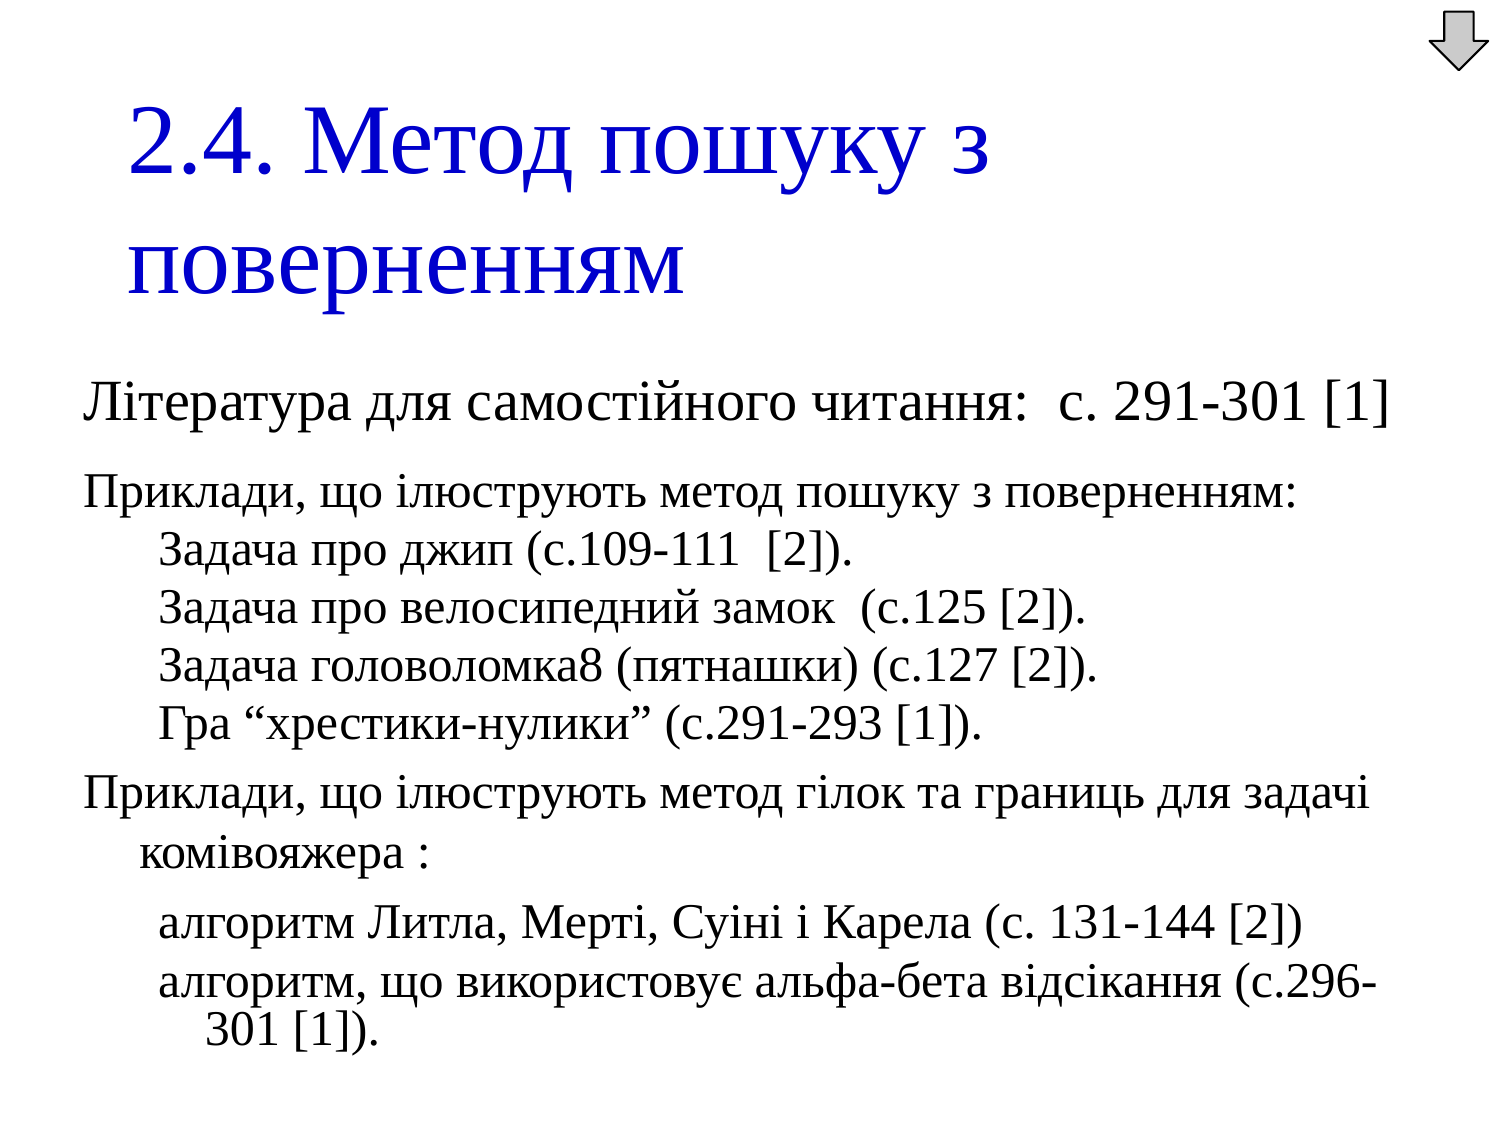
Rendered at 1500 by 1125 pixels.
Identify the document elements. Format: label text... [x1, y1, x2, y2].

text_box [1429, 11, 1489, 71]
list Література для самостійного читання: с. 291-301 [1] Приклади, що ілюструють метод пошуку з поверненням: Задача про джип (с.109-111 [2]). Задача про велосипедний замок (с.125 [2]). Задача головоломка8 (пятнашки) (с.127 [2]). Гра “хрестики-нулики” (с.291-293 [1]). Приклади, що ілюструють метод гілок та границь для задачі комівояжера : алгоритм Литла, Мерті, Суіні і Карела (с. 131-144 [2]) алгоритм, що використовує альфа-бета відсікання (с.296-301 [1]). [52, 373, 1448, 1125]
title 2.4. Метод пошуку з поверненням [111, 99, 1438, 288]
